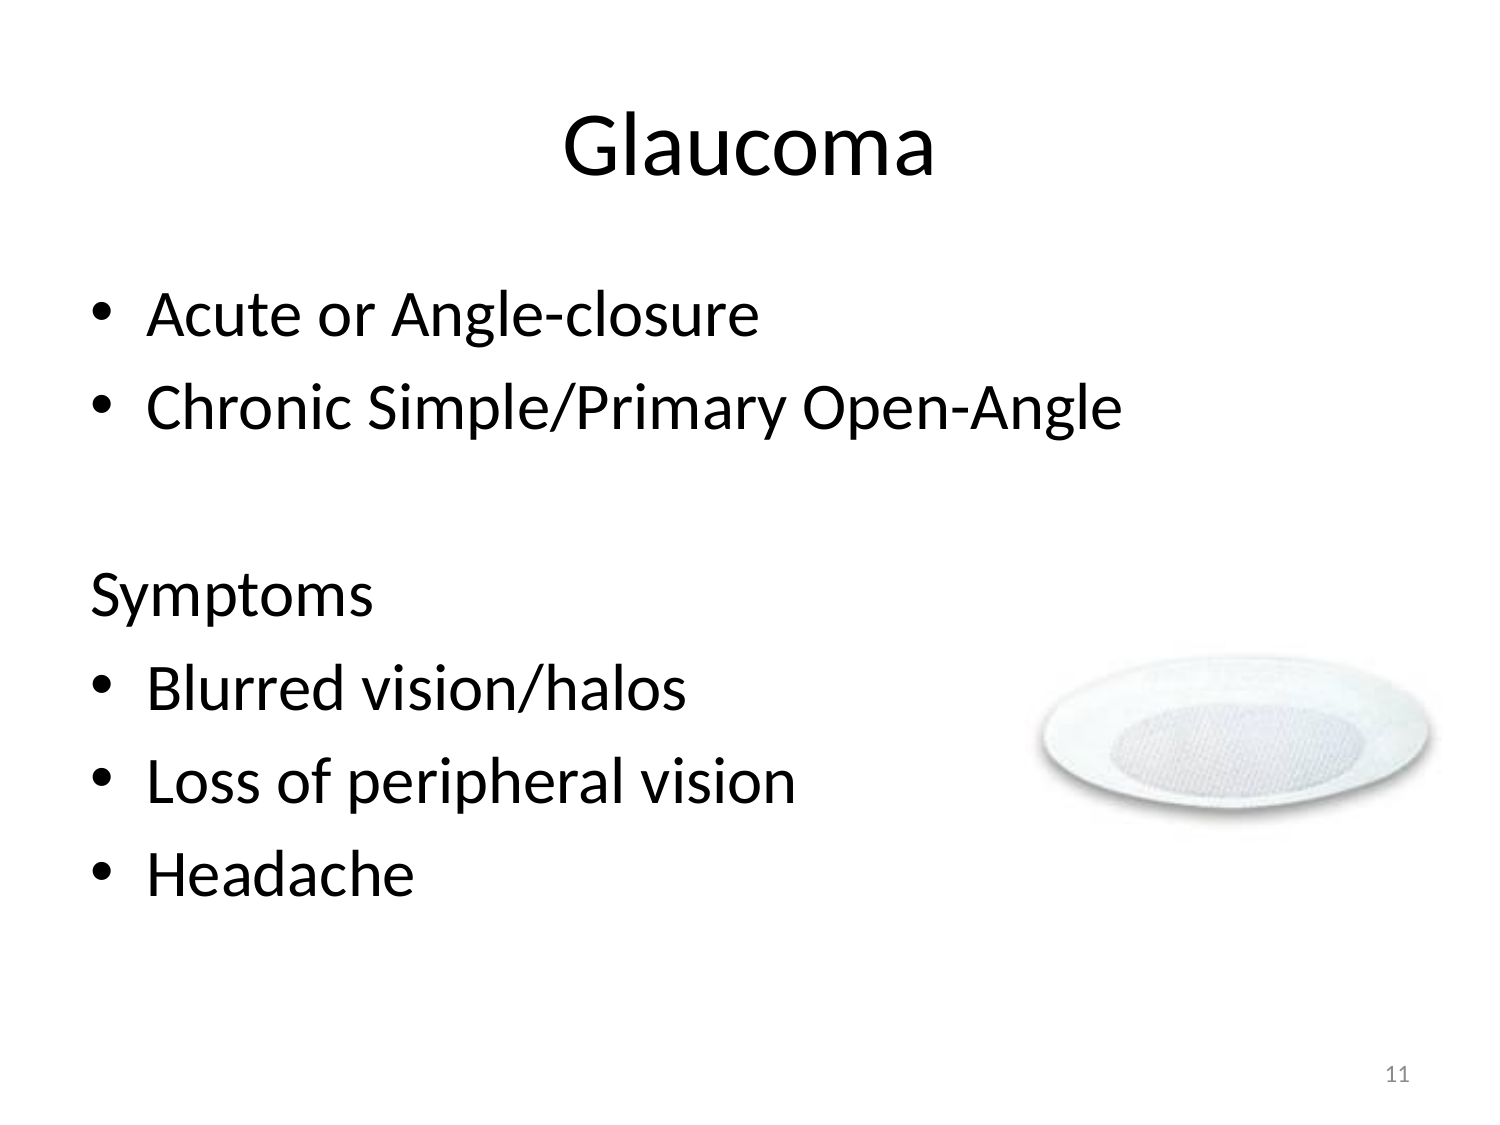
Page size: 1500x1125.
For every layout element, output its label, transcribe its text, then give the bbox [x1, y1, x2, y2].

slide_number 11 [1074, 1042, 1425, 1103]
list Acute or Angle-closure Chronic Simple/Primary Open-Angle Symptoms Blurred vision/halos Loss of peripheral vision Headache [75, 262, 1425, 1005]
picture [1024, 524, 1442, 942]
title Glaucoma [75, 45, 1425, 233]
